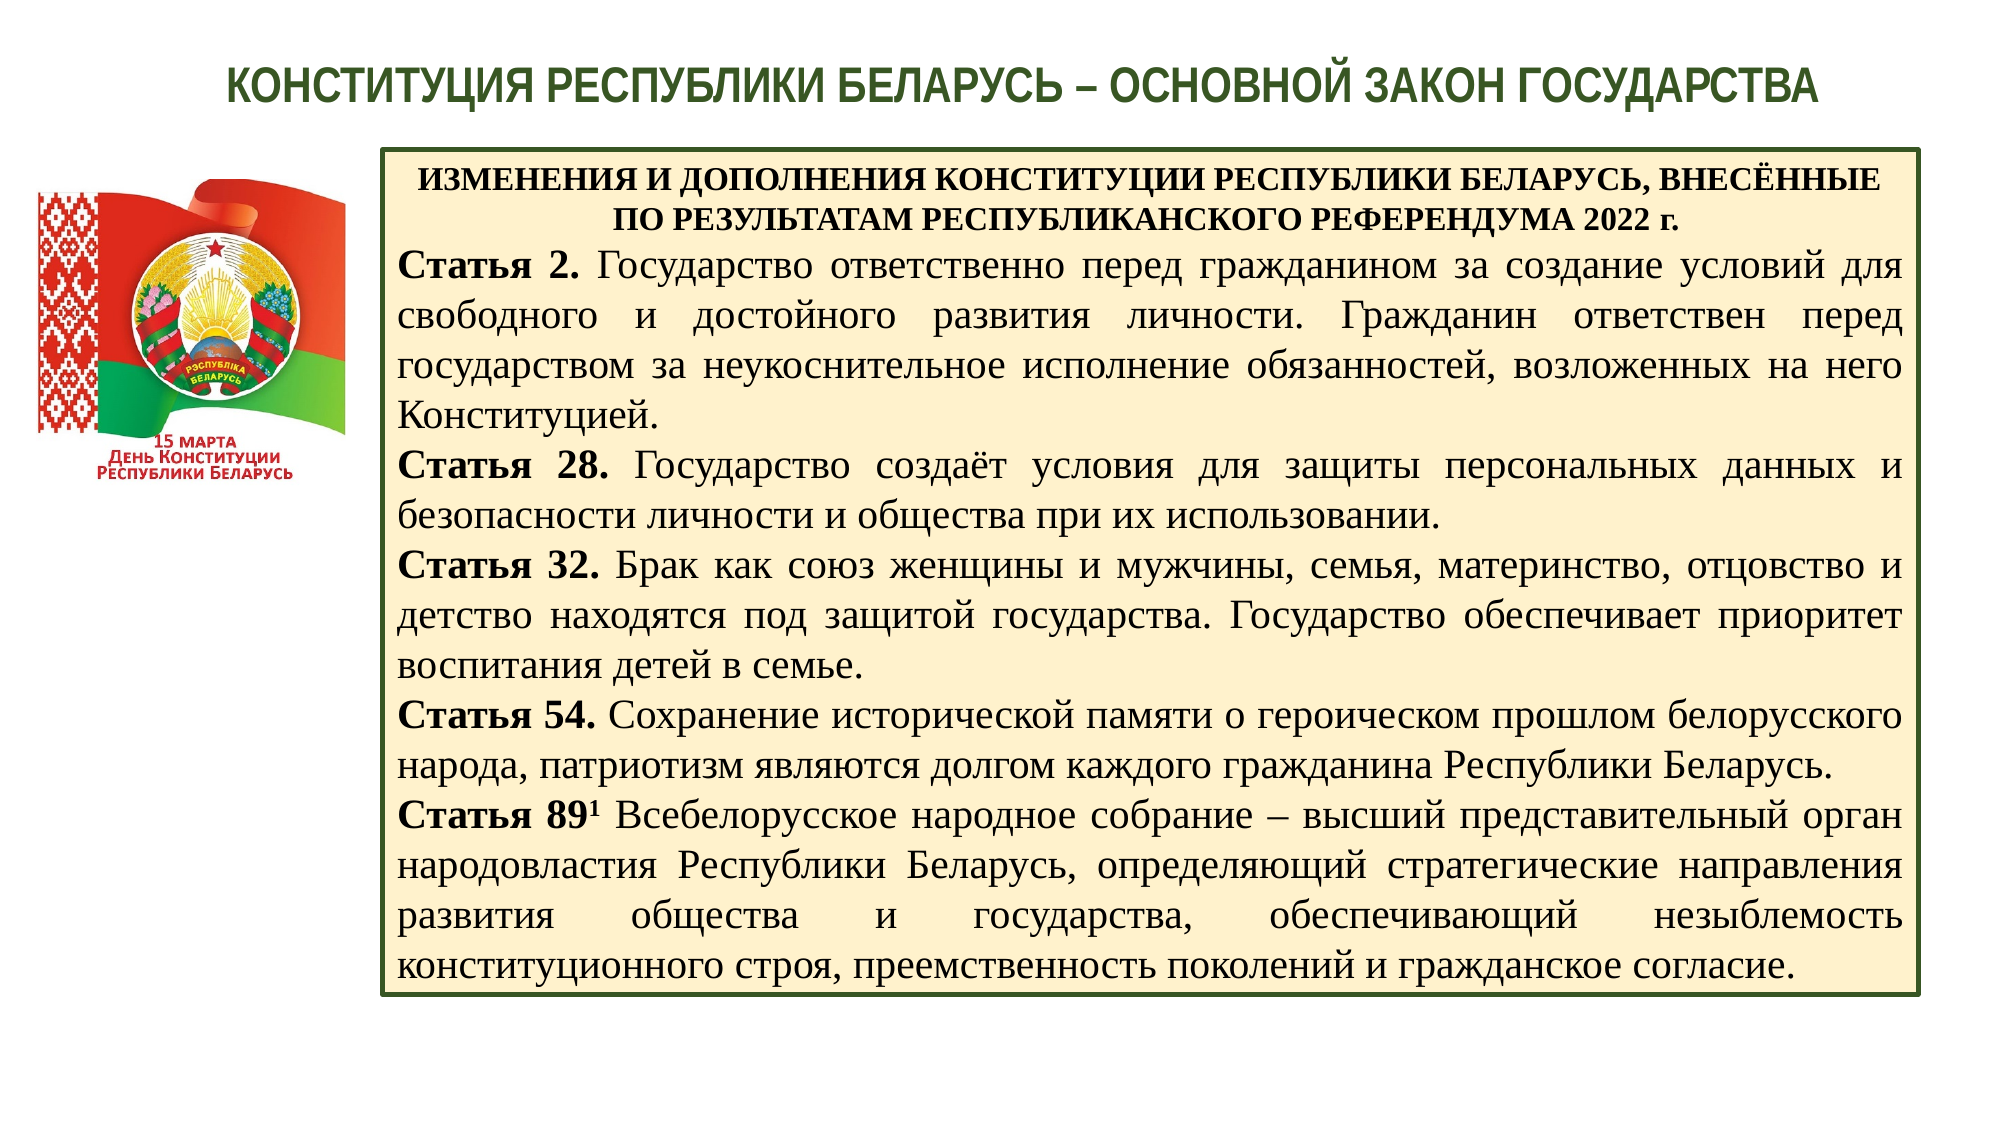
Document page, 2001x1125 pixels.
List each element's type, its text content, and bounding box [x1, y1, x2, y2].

picture [36, 179, 346, 488]
text_box Изменения и дополнения Конституции Республики Беларусь, внесённые по результатам республиканского референдума 2022 г. Статья 2. Государство ответственно перед гражданином за создание условий для свободного и достойного развития личности. Гражданин ответствен перед государством за неукоснительное исполнение обязанностей, возложенных на него Конституцией. Статья 28. Государство создаёт условия для защиты персональных данных и безопасности личности и общества при их использовании. Статья 32. Брак как союз женщины и мужчины, семья, материнство, отцовство и детство находятся под защитой государства. Государство обеспечивает приоритет воспитания детей в семье. Статья 54. Сохранение исторической памяти о героическом прошлом белорусского народа, патриотизм являются долгом каждого гражданина Республики Беларусь. Статья 891 Всебелорусское народное собрание – высший представительный орган народовластия Республики Беларусь, определяющий стратегические направления развития общества и государства, обеспечивающий незыблемость конституционного строя, преемственность поколений и гражданское согласие. [382, 149, 1919, 995]
text_box Конституция РеспубликИ Беларусь – ОСНОВНОЙ ЗАКОН ГОСУДАРСТВА [190, 56, 1856, 120]
